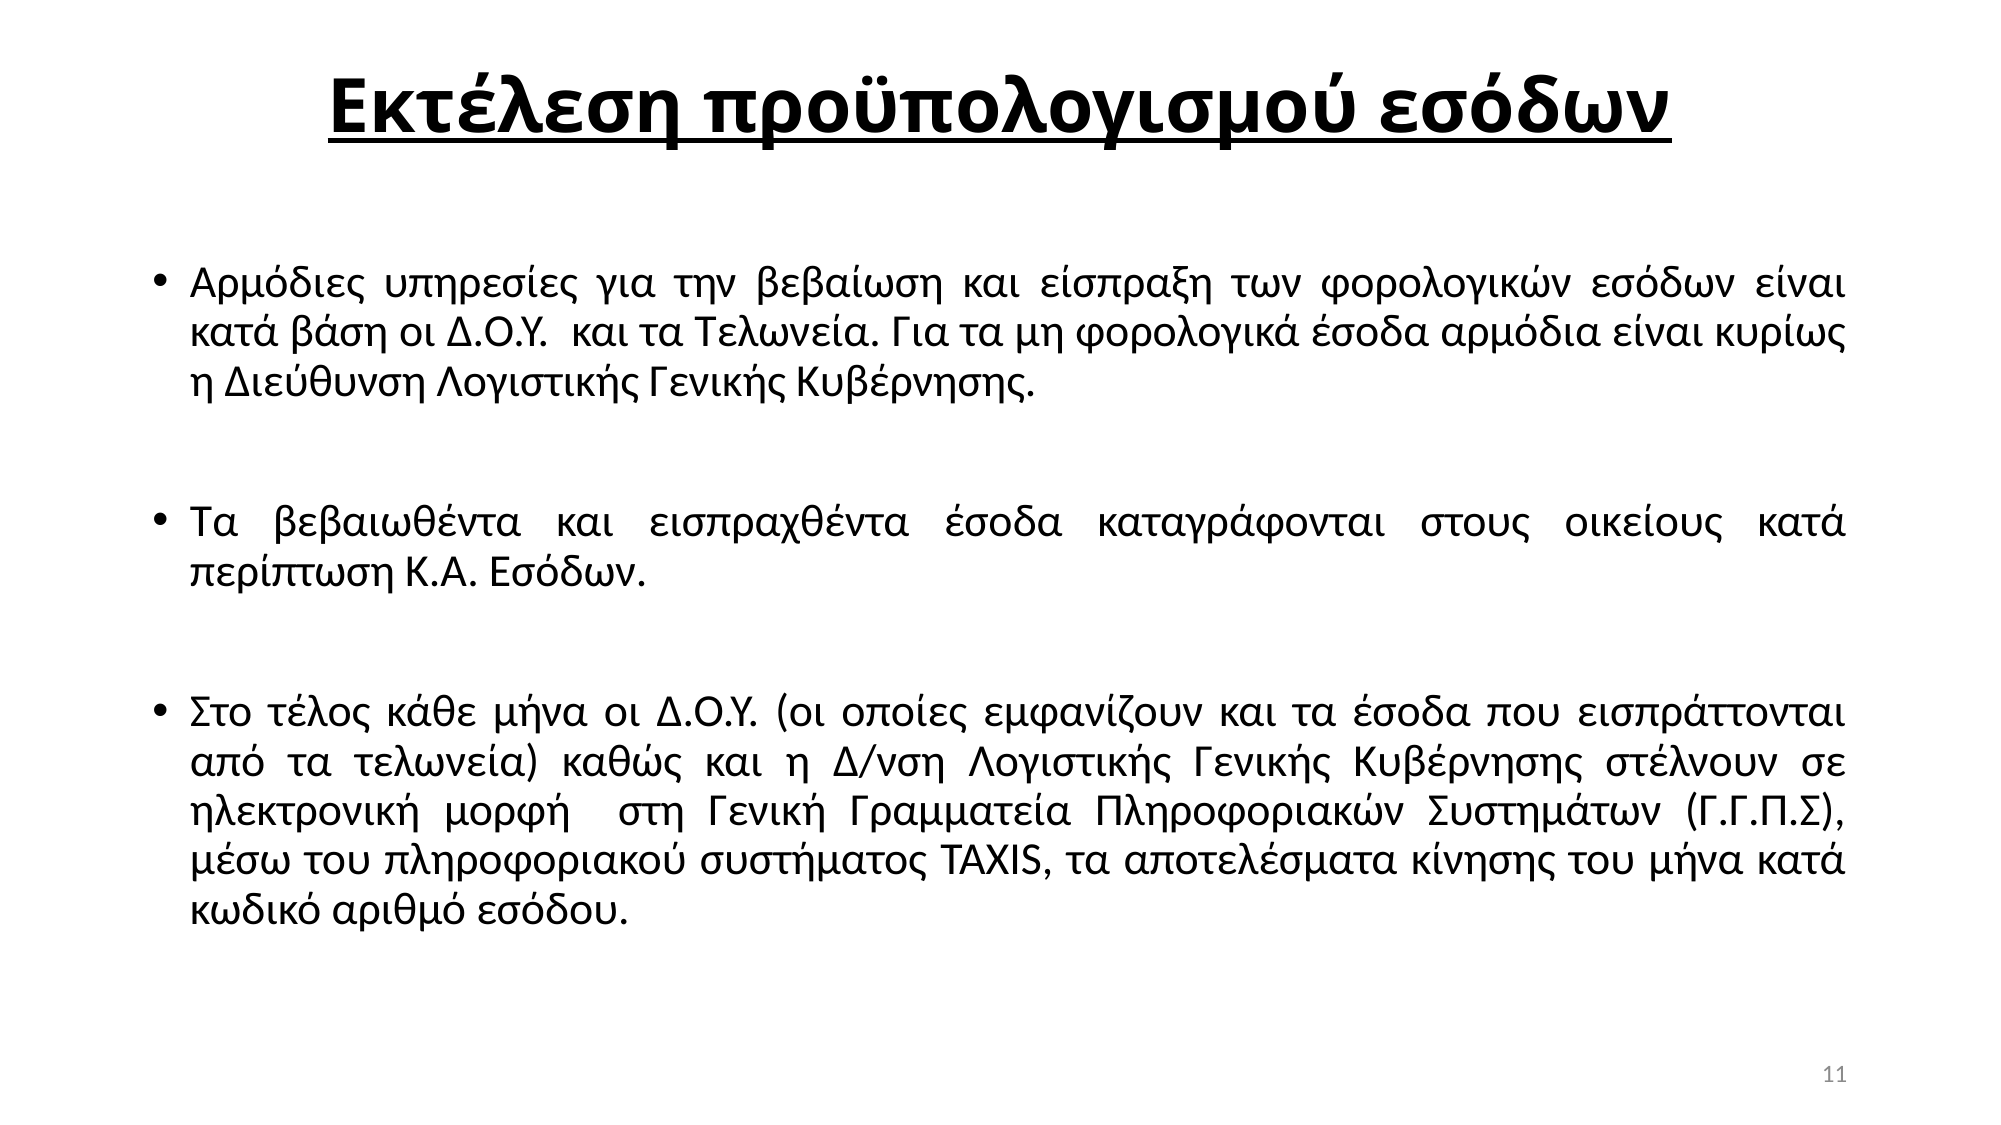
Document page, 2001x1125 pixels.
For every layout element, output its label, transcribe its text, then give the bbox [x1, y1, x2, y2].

slide_number 11 [1412, 1064, 1863, 1103]
list Αρμόδιες υπηρεσίες για την βεβαίωση και είσπραξη των φορολογικών εσόδων είναι κατά βάση οι Δ.Ο.Υ. και τα Τελωνεία. Για τα μη φορολογικά έσοδα αρμόδια είναι κυρίως η Διεύθυνση Λογιστικής Γενικής Κυβέρνησης. Τα βεβαιωθέντα και εισπραχθέντα έσοδα καταγράφονται στους οικείους κατά περίπτωση Κ.Α. Εσόδων. Στο τέλος κάθε μήνα οι Δ.Ο.Υ. (οι οποίες εμφανίζουν και τα έσοδα που εισπράττονται από τα τελωνεία) καθώς και η Δ/νση Λογιστικής Γενικής Κυβέρνησης στέλνουν σε ηλεκτρονική μορφή στη Γενική Γραμματεία Πληροφοριακών Συστημάτων (Γ.Γ.Π.Σ), μέσω του πληροφοριακού συστήματος TAXIS, τα αποτελέσματα κίνησης του μήνα κατά κωδικό αριθμό εσόδου. [137, 159, 1863, 1064]
title Εκτέλεση προϋπολογισμού εσόδων [137, 59, 1863, 159]
